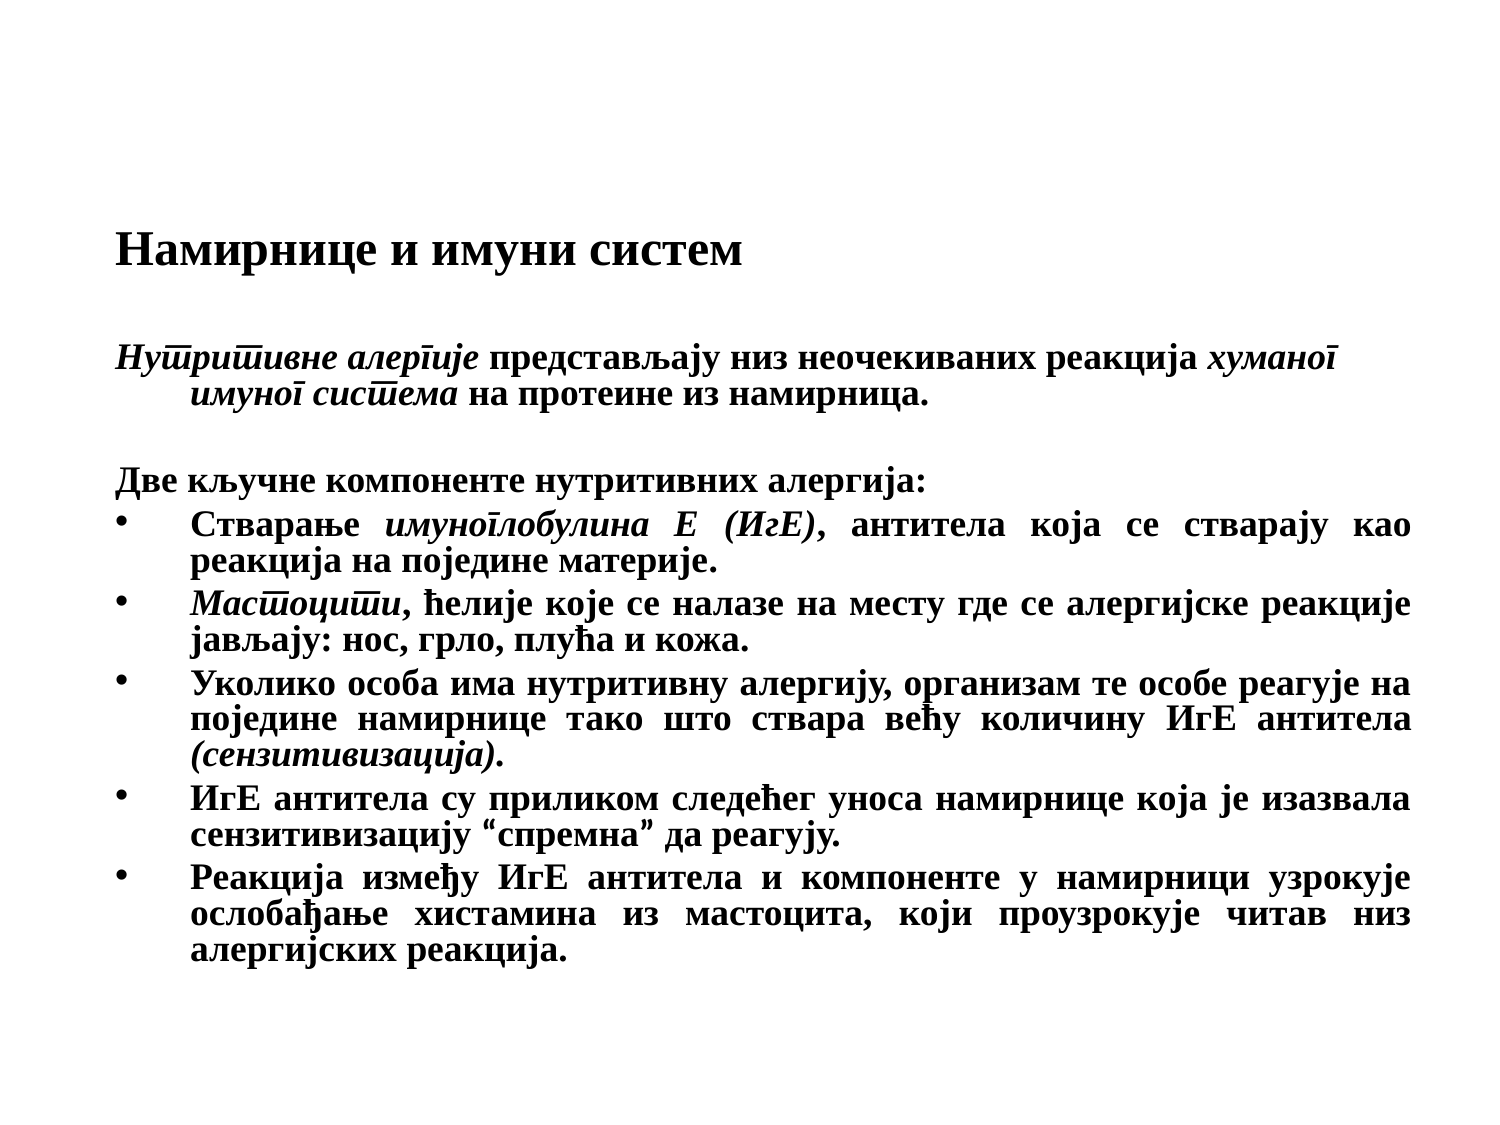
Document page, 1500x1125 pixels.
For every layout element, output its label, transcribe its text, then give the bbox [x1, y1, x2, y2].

list Намирнице и имуни систем Нутритивне алергије представљају низ неочекиваних реакција хуманог имуног система на протеине из намирница. Две кључне компоненте нутритивних алергија: Стварање имуноглобулина Е (ИгЕ), антитела која се стварају као реакција на поједине материје. Мастоцити, ћелије које се налазе на месту где се алергијске реакције јављају: нос, грло, плућа и кожа. Уколико особа има нутритивну алергију, организам те особе реагује на поједине намирнице тако што ствара већу количину ИгЕ антитела (сензитивизација). ИгЕ антитела су приликом следећег уноса намирнице која је изазвала сензитивизацију “спремна” да реагују. Реакција између ИгЕ антитела и компоненте у намирници узрокује ослобађање хистамина из мастоцита, који проузрокује читав низ алергијских реакција. [100, 220, 1428, 1058]
